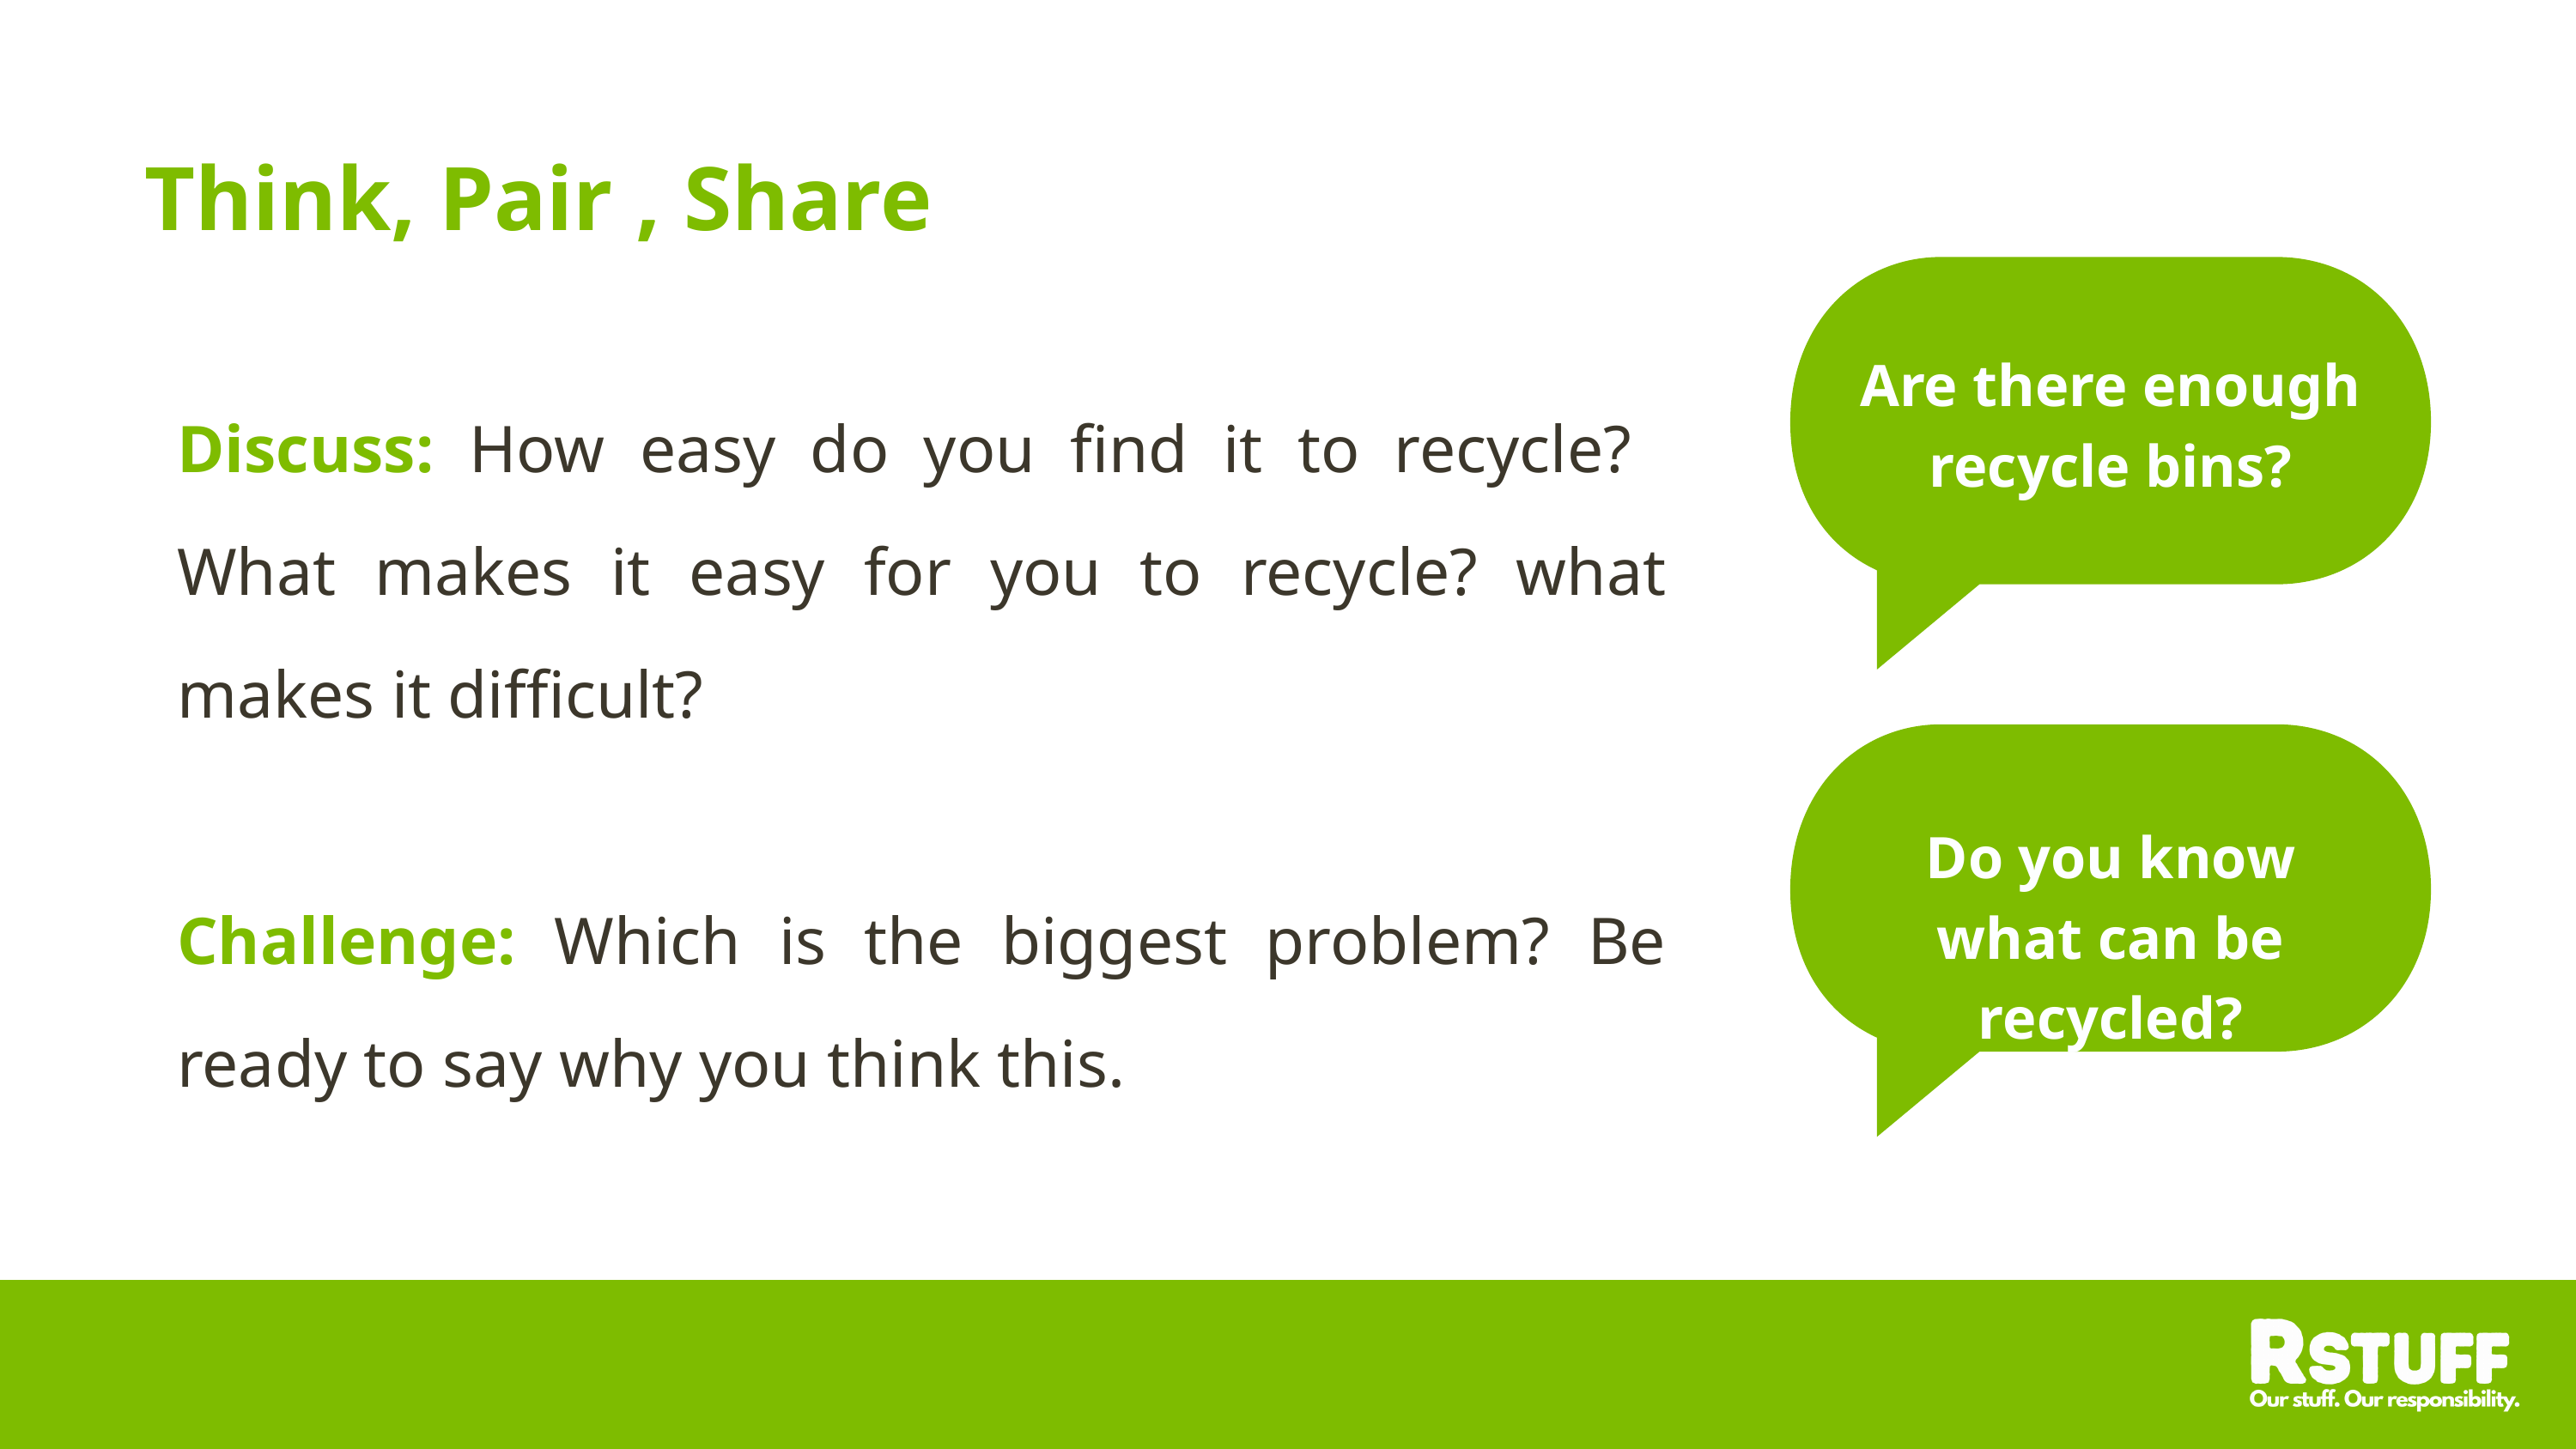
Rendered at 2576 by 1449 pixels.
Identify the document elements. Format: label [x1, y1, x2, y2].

text_box [1789, 724, 2432, 1137]
text_box [144, 51, 1256, 332]
text_box [0, 1279, 2576, 1449]
text_box [176, 393, 1668, 1279]
text_box [1789, 257, 2432, 670]
